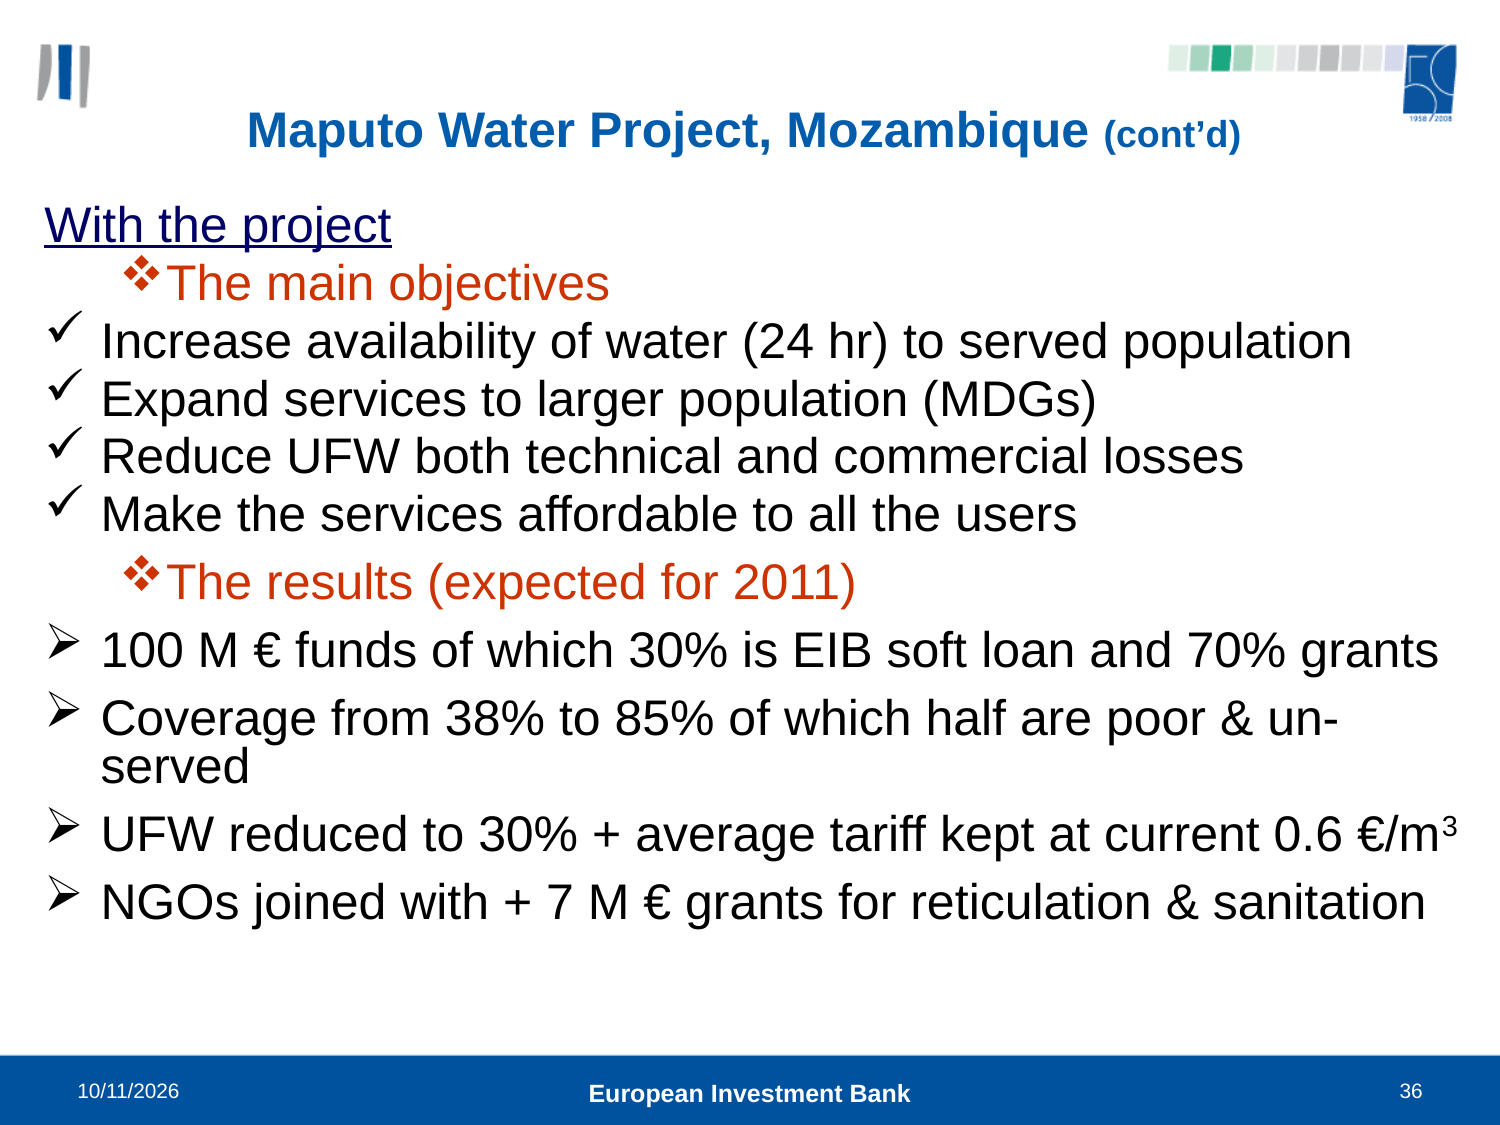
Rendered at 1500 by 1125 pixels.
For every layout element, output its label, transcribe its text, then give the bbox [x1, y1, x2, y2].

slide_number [62, 1070, 226, 1125]
title Maputo Water Project, Mozambique (cont’d) [29, 89, 1460, 196]
list With the project The main objectives Increase availability of water (24 hr) to served population Expand services to larger population (MDGs) Reduce UFW both technical and commercial losses Make the services affordable to all the users The results (expected for 2011) 100 M € funds of which 30% is EIB soft loan and 70% grants Coverage from 38% to 85% of which half are poor & un-served UFW reduced to 30% + average tariff kept at current 0.6 €/m3 NGOs joined with + 7 M € grants for reticulation & sanitation [29, 196, 1483, 1036]
slide_number 36 [1274, 1070, 1438, 1125]
footer European Investment Bank [229, 1070, 1271, 1125]
picture [0, 0, 1500, 1125]
